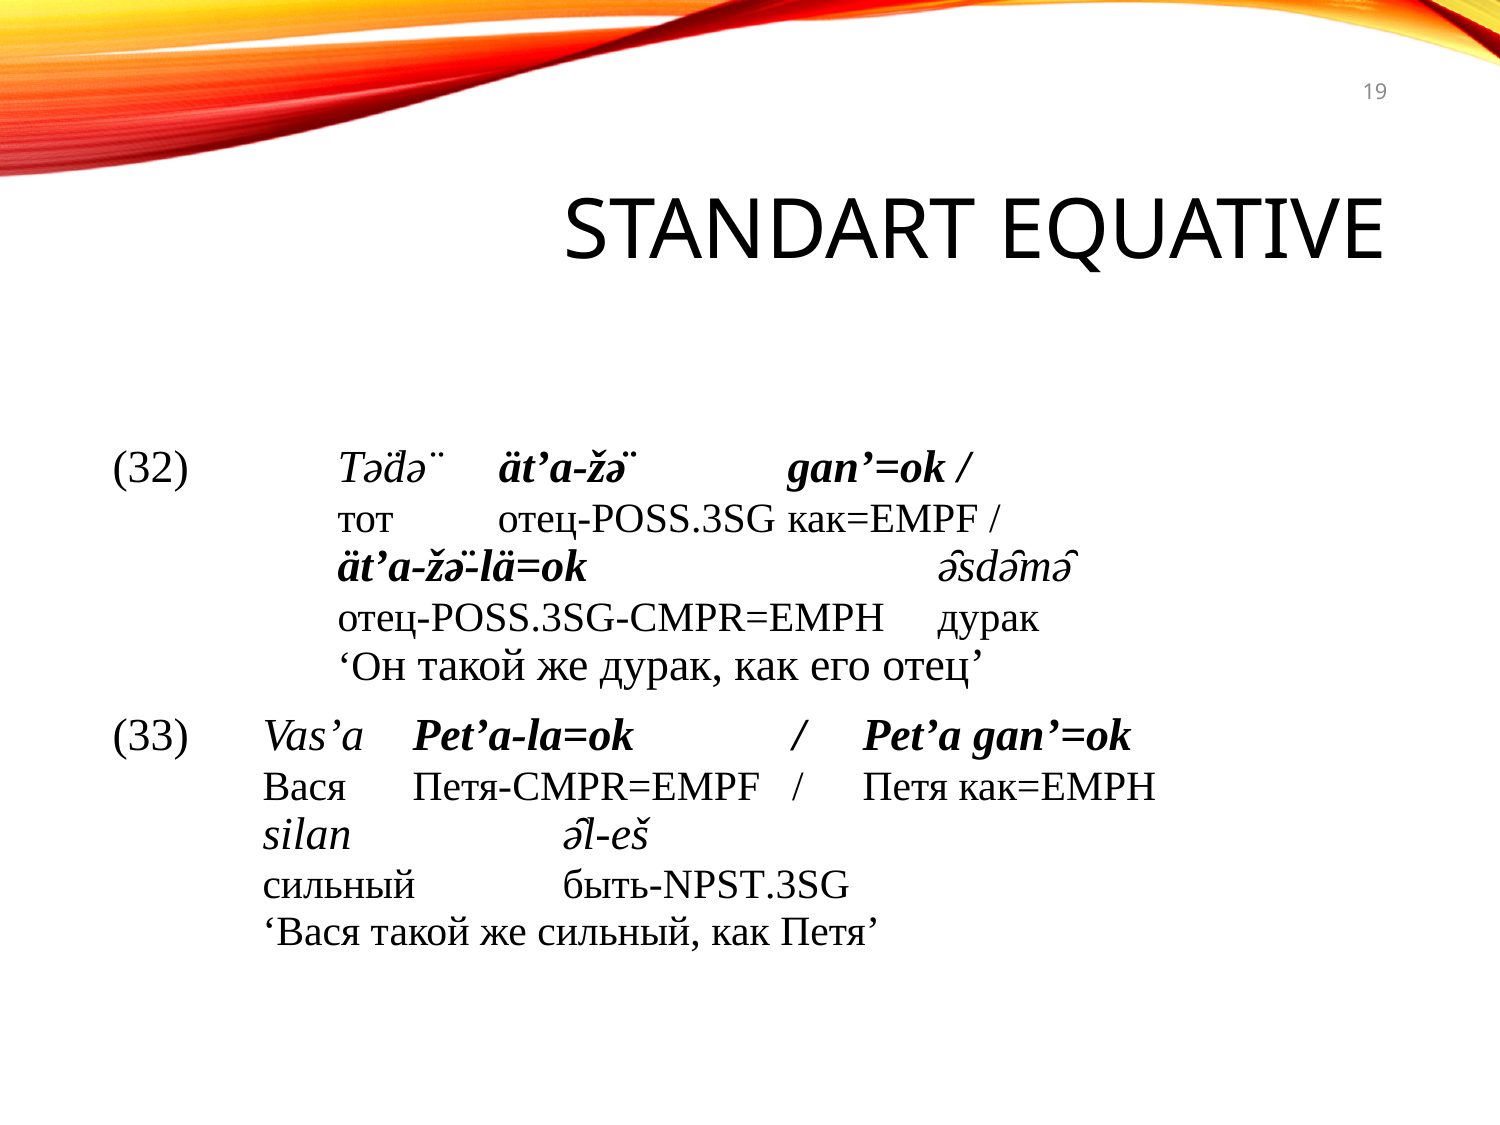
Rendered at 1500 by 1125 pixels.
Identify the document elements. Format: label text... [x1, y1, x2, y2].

list Tə̈də̈ ät’a-žə̈ gan’=ok / тот отец-poss.3sg как=empf / ät’a-žə̈-lä=ok ə̑sdə̑mə̑ отец-poss.3sg-cmpr=emph дурак ‘Он такой же дурак, как его отец’ (33) Vas’a Pet’a-la=ok / Pet’a gan’=ok Вася Петя-cmpr=empf / Петя как=emph silan ə̑l-eš сильный быть-npst.3sg ‘Вася такой же сильный, как Петя’ [97, 360, 1403, 1028]
picture [0, 0, 1500, 178]
title Standart equative [356, 125, 1403, 338]
slide_number 19 [1078, 62, 1403, 123]
